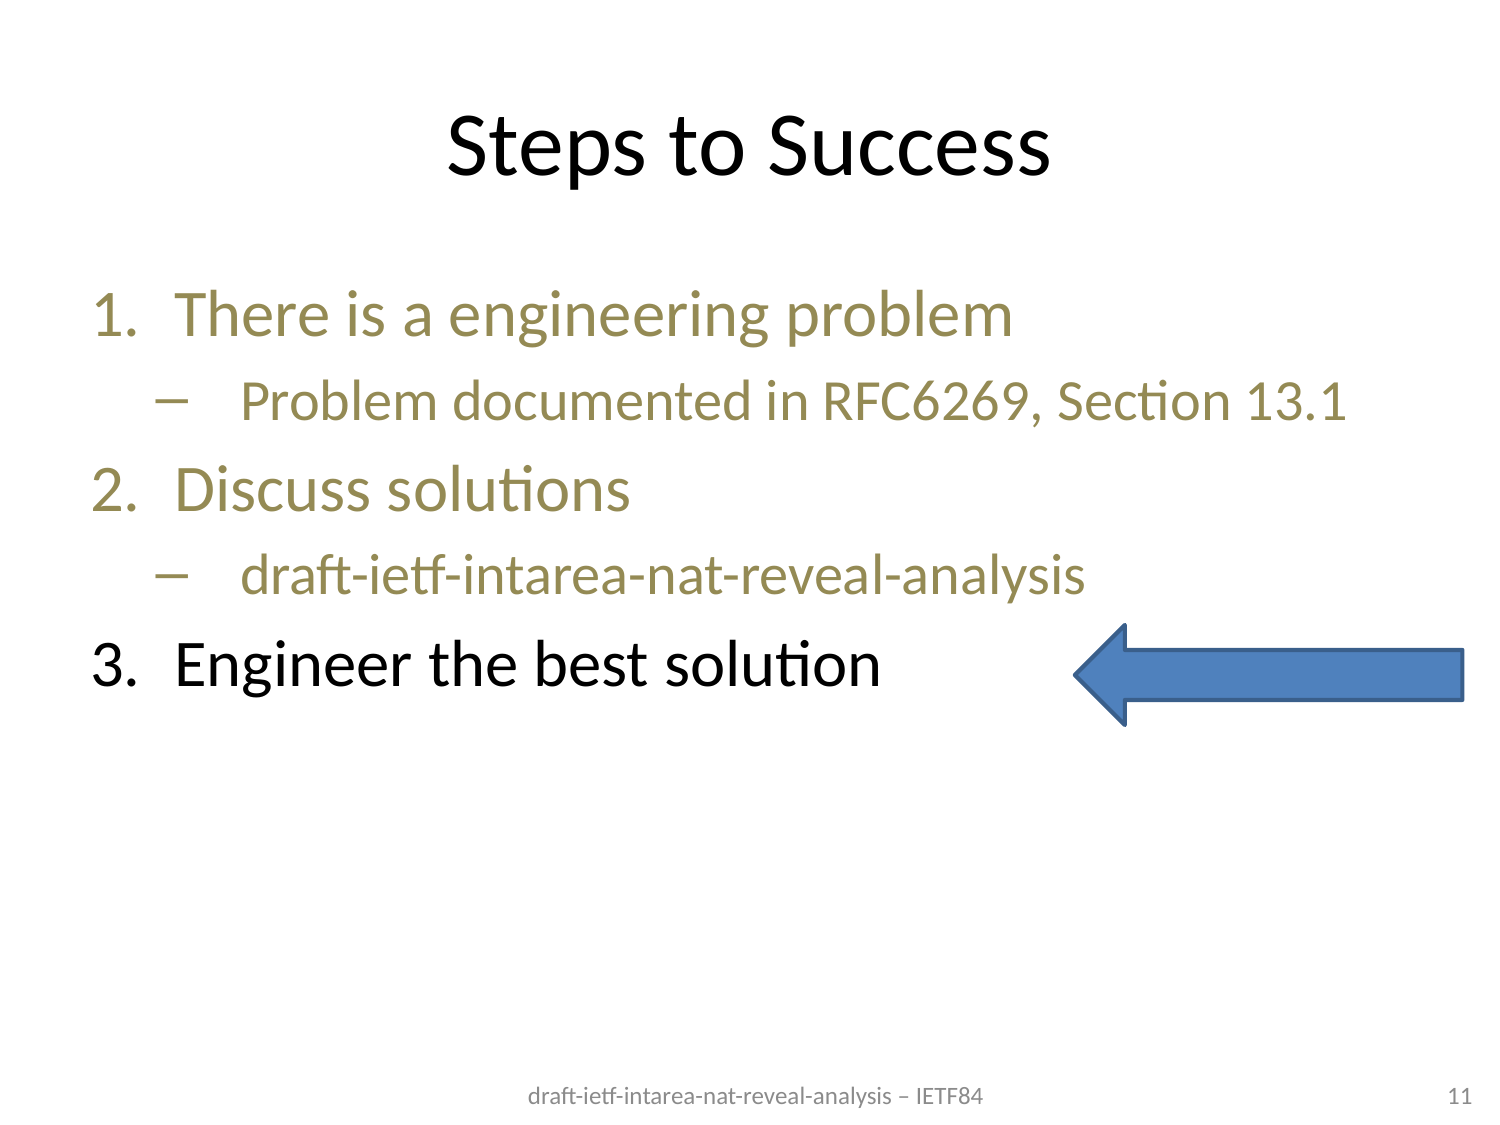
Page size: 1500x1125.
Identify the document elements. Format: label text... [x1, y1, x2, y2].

list There is a engineering problem Problem documented in RFC6269, Section 13.1 Discuss solutions draft-ietf-intarea-nat-reveal-analysis Engineer the best solution [75, 262, 1425, 1005]
title Steps to Success [75, 45, 1425, 233]
slide_number 11 [1137, 1065, 1488, 1125]
text_box [1072, 623, 1465, 727]
